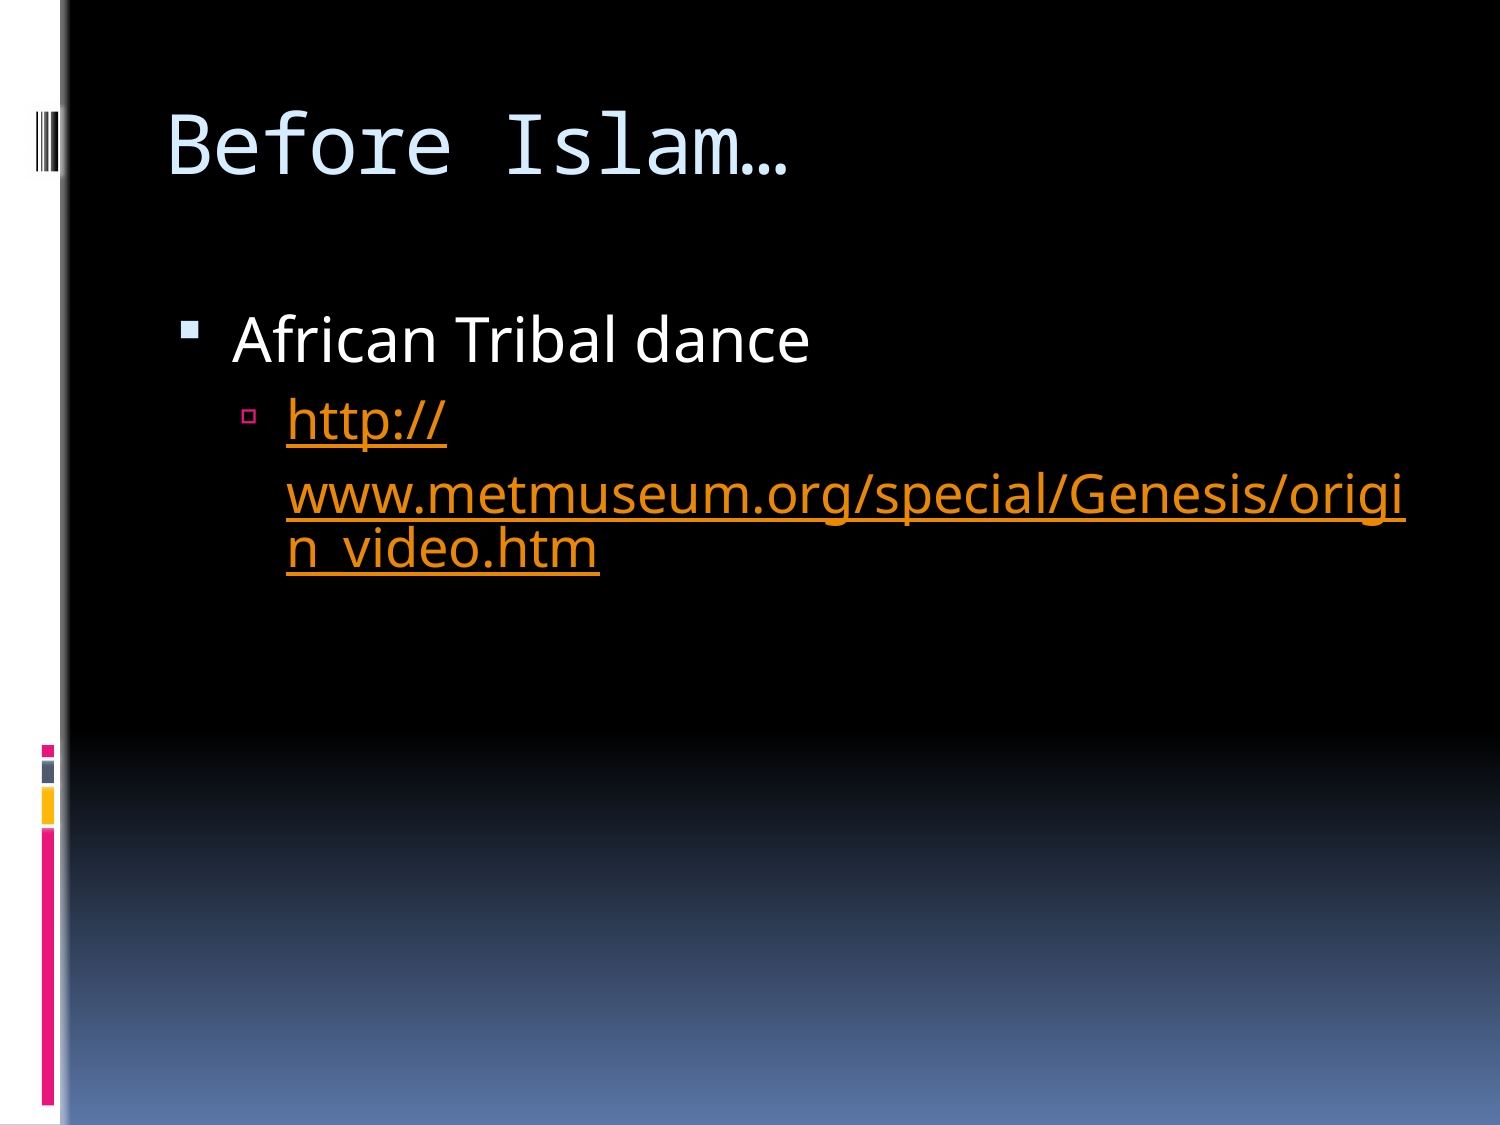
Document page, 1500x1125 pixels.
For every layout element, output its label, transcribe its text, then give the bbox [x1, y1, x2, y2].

title Before Islam… [150, 83, 1425, 234]
list African Tribal dance http://www.metmuseum.org/special/Genesis/origin_video.htm [150, 292, 1425, 1043]
